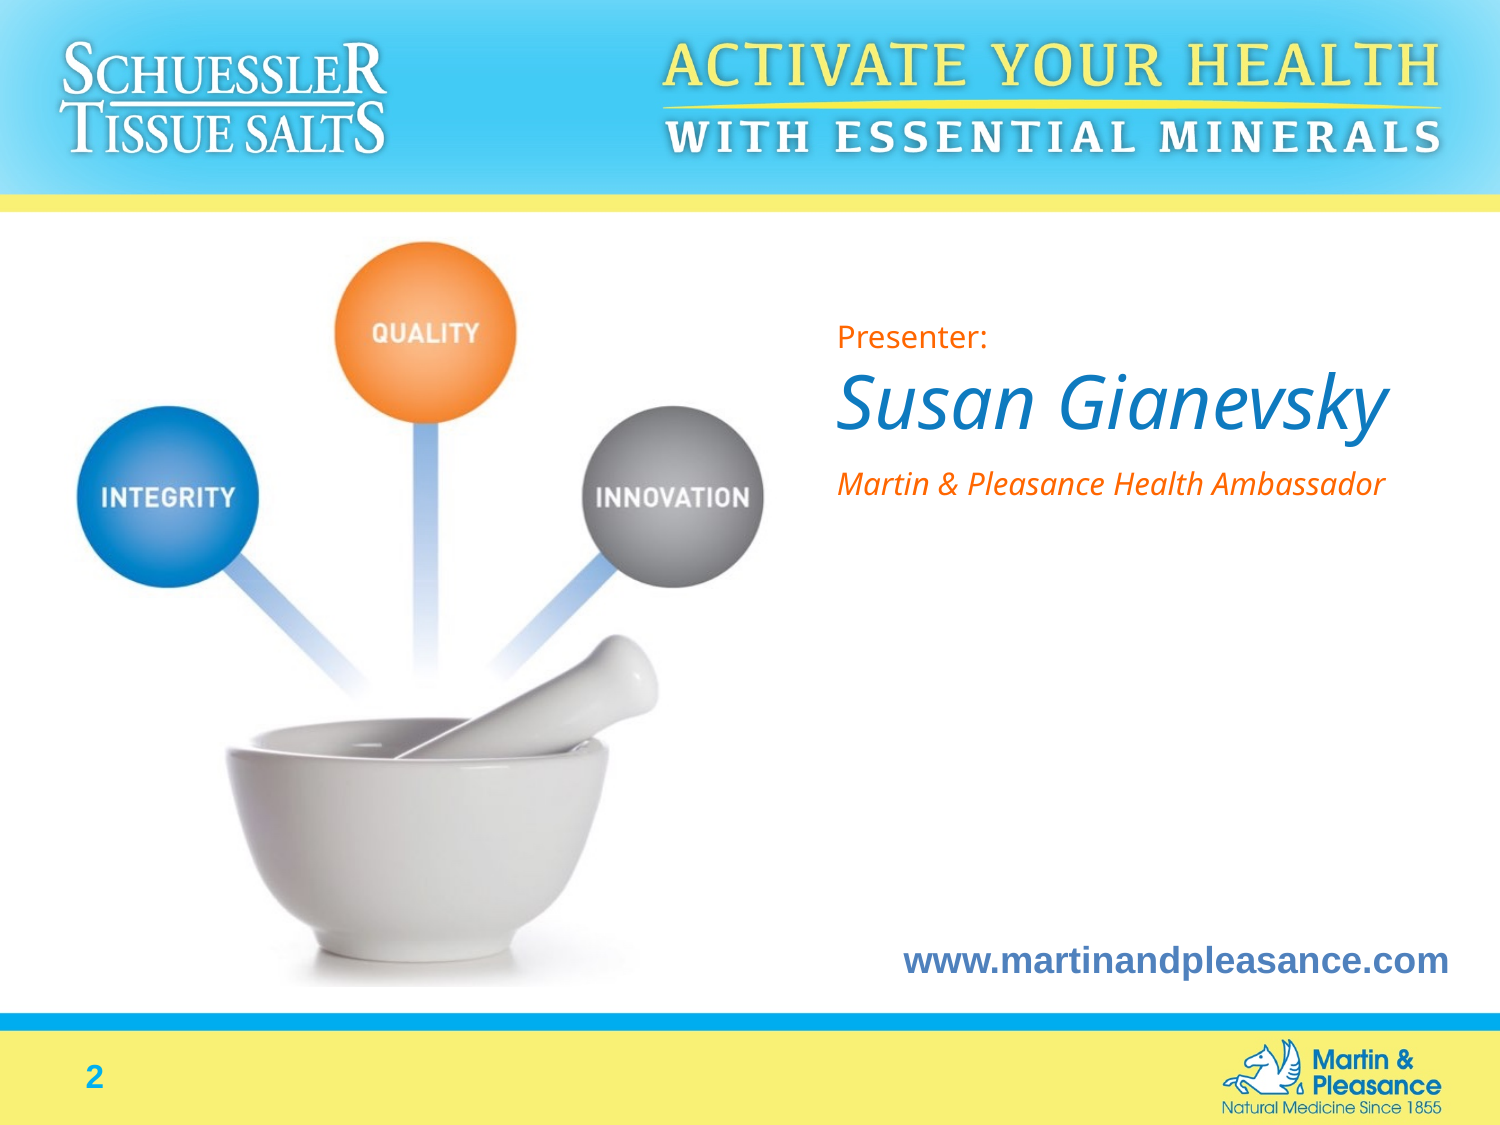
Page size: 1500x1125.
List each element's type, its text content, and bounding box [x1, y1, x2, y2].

text_box www.martinandpleasance.com [895, 928, 1458, 989]
picture [0, 0, 1500, 1013]
list Presenter: Susan Gianevsky Martin & Pleasance Health Ambassador [828, 325, 1500, 634]
picture [0, 1031, 1500, 1125]
slide_number 2 [33, 1047, 113, 1104]
